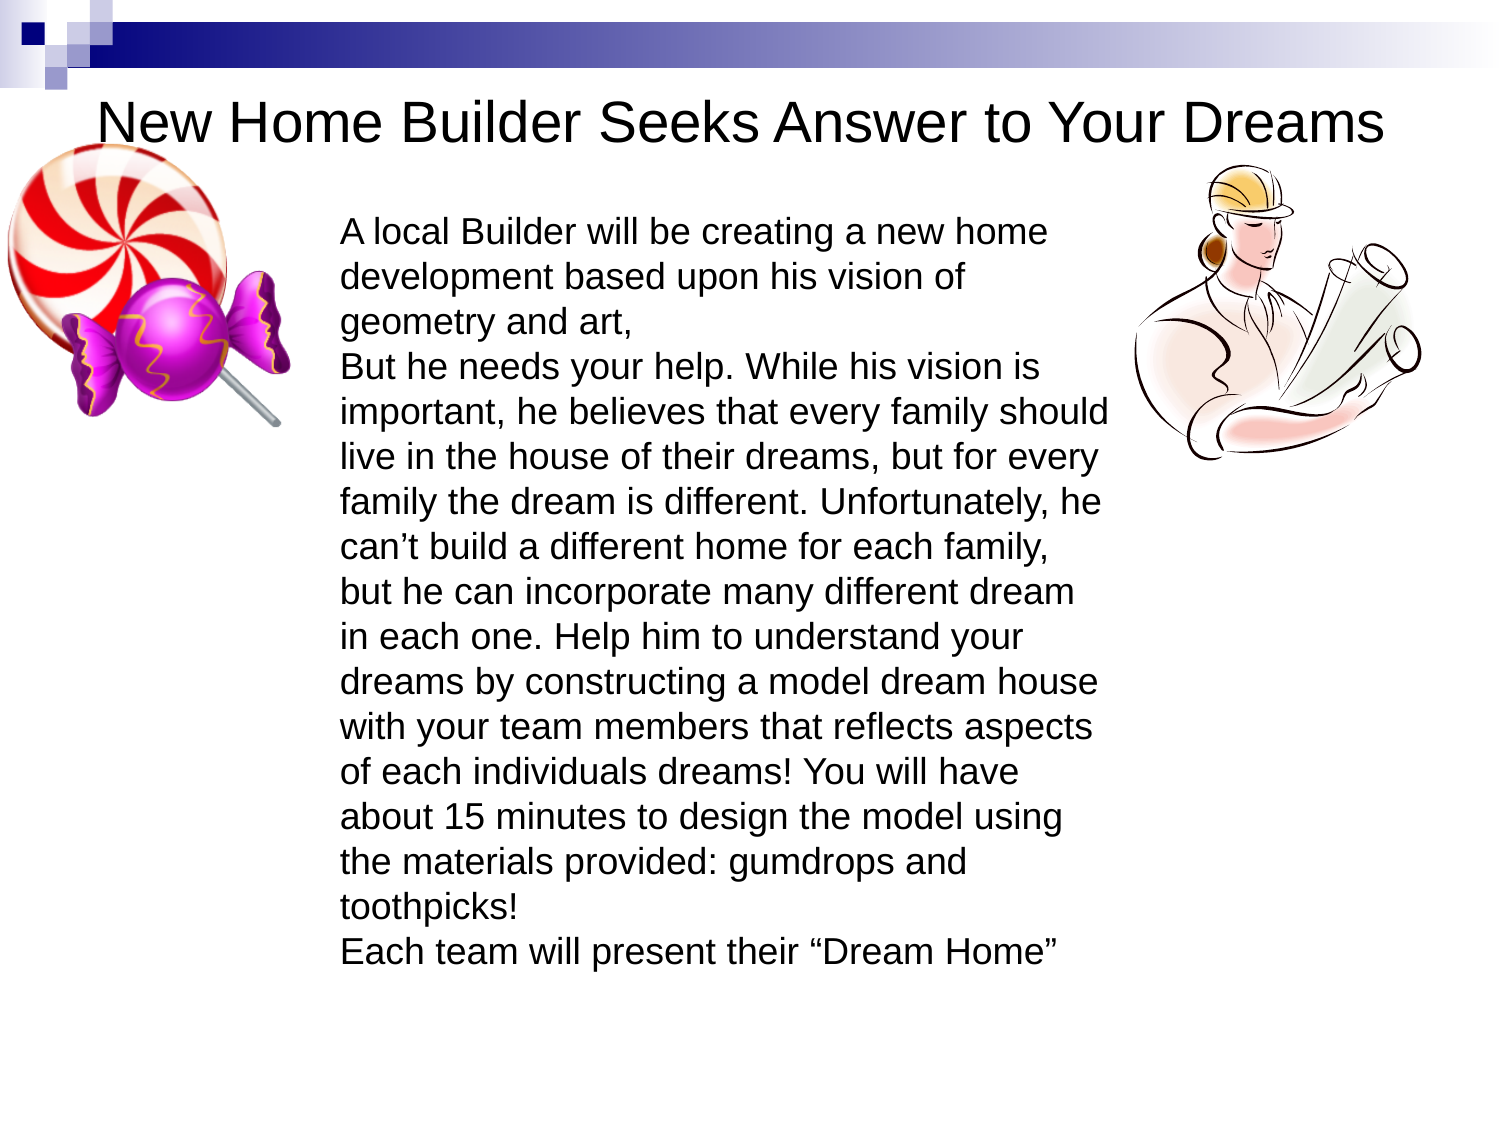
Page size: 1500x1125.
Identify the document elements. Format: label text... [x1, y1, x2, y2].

picture [0, 99, 313, 438]
title New Home Builder Seeks Answer to Your Dreams [0, 62, 1500, 176]
picture [1124, 149, 1422, 465]
text_box A local Builder will be creating a new home development based upon his vision of geometry and art, But he needs your help. While his vision is important, he believes that every family should live in the house of their dreams, but for every family the dream is different. Unfortunately, he can’t build a different home for each family, but he can incorporate many different dream in each one. Help him to understand your dreams by constructing a model dream house with your team members that reflects aspects of each individuals dreams! You will have about 15 minutes to design the model using the materials provided: gumdrops and toothpicks! Each team will present their “Dream Home” [324, 199, 1125, 980]
